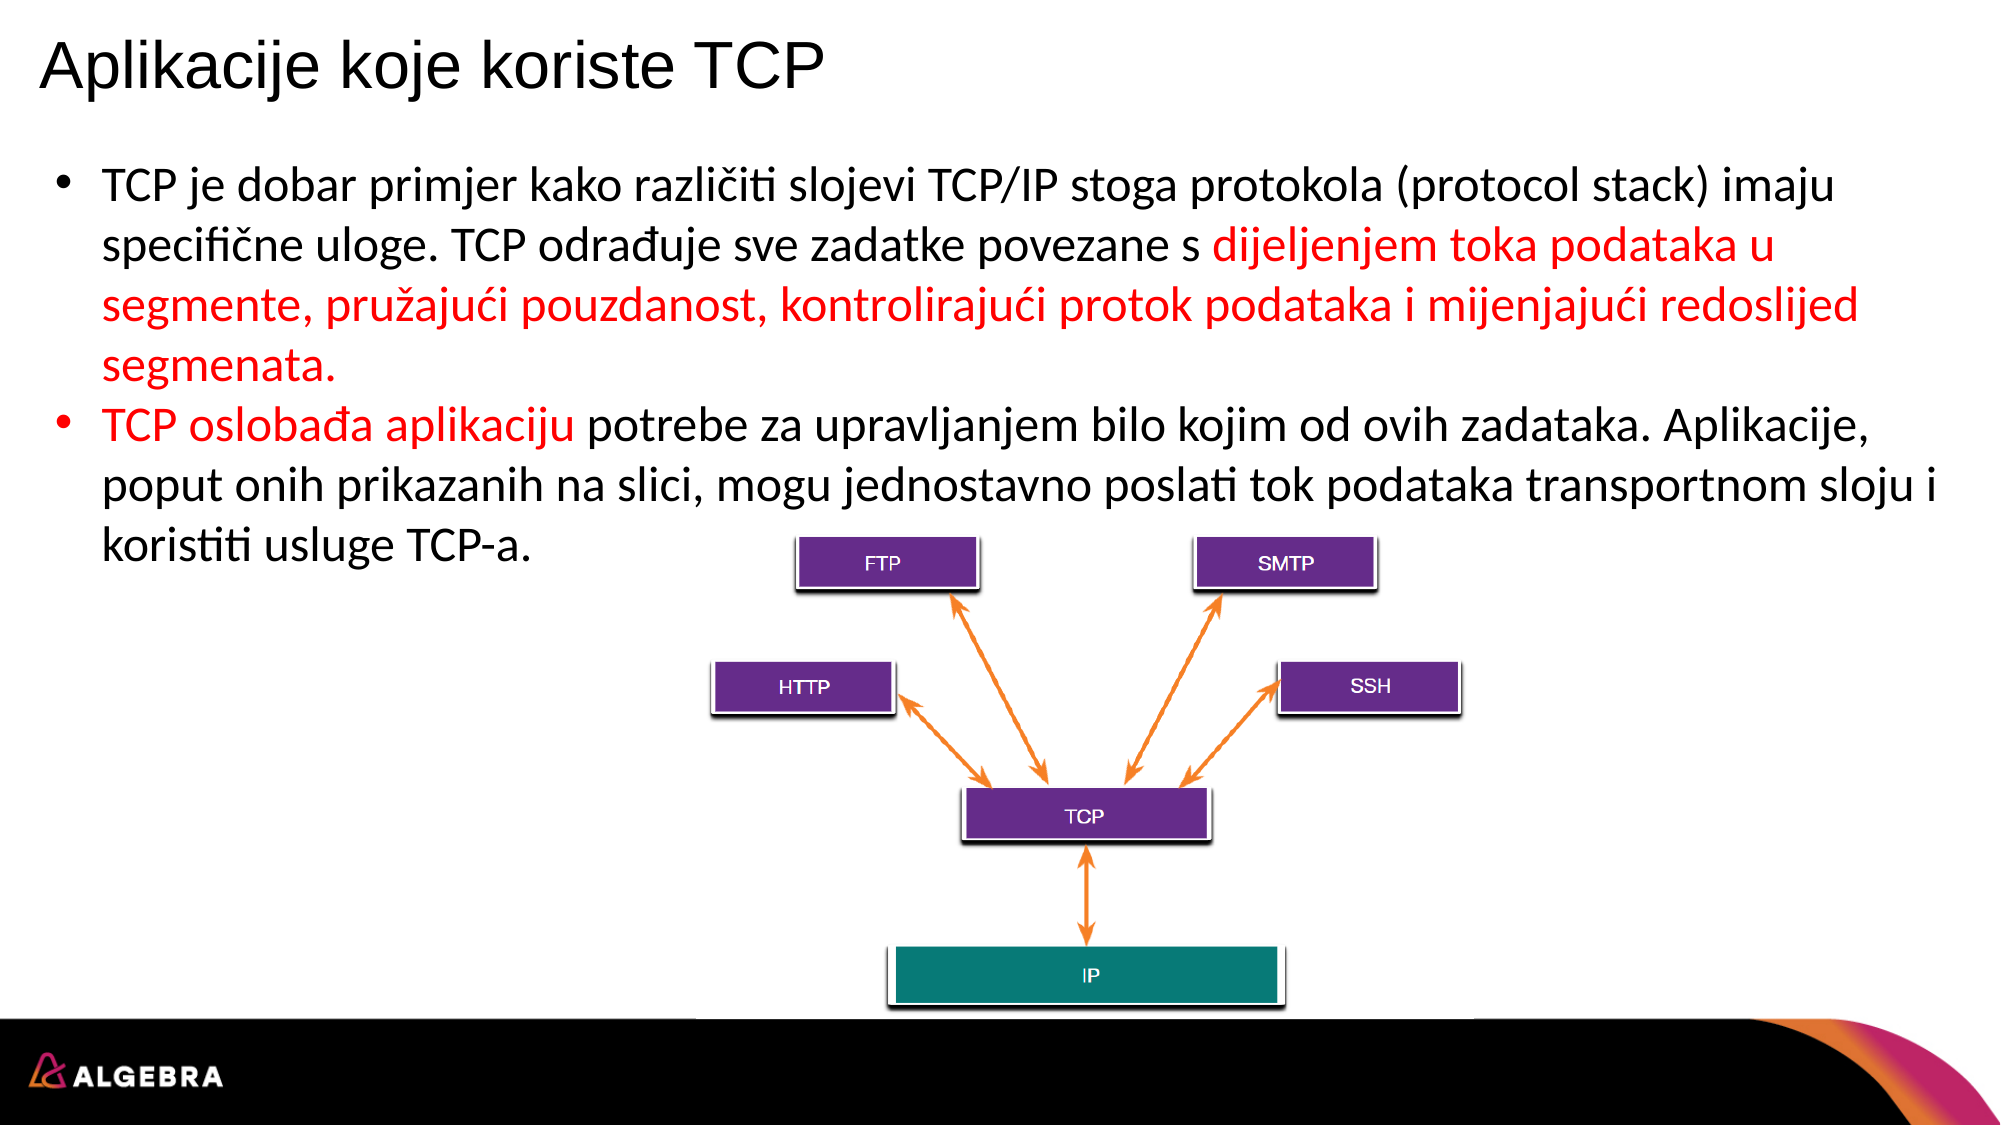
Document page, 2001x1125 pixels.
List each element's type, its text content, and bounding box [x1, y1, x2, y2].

text_box TCP je dobar primjer kako različiti slojevi TCP/IP stoga protokola (protocol stack) imaju specifične uloge. TCP odrađuje sve zadatke povezane s dijeljenjem toka podataka u segmente, pružajući pouzdanost, kontrolirajući protok podataka i mijenjajući redoslijed segmenata. TCP oslobađa aplikaciju potrebe za upravljanjem bilo kojim od ovih zadataka. Aplikacije, poput onih prikazanih na slici, mogu jednostavno poslati tok podataka transportnom sloju i koristiti usluge TCP-a. [39, 143, 1984, 579]
title Aplikacije koje koriste TCP [39, 23, 1813, 108]
picture [0, 0, 2001, 1125]
